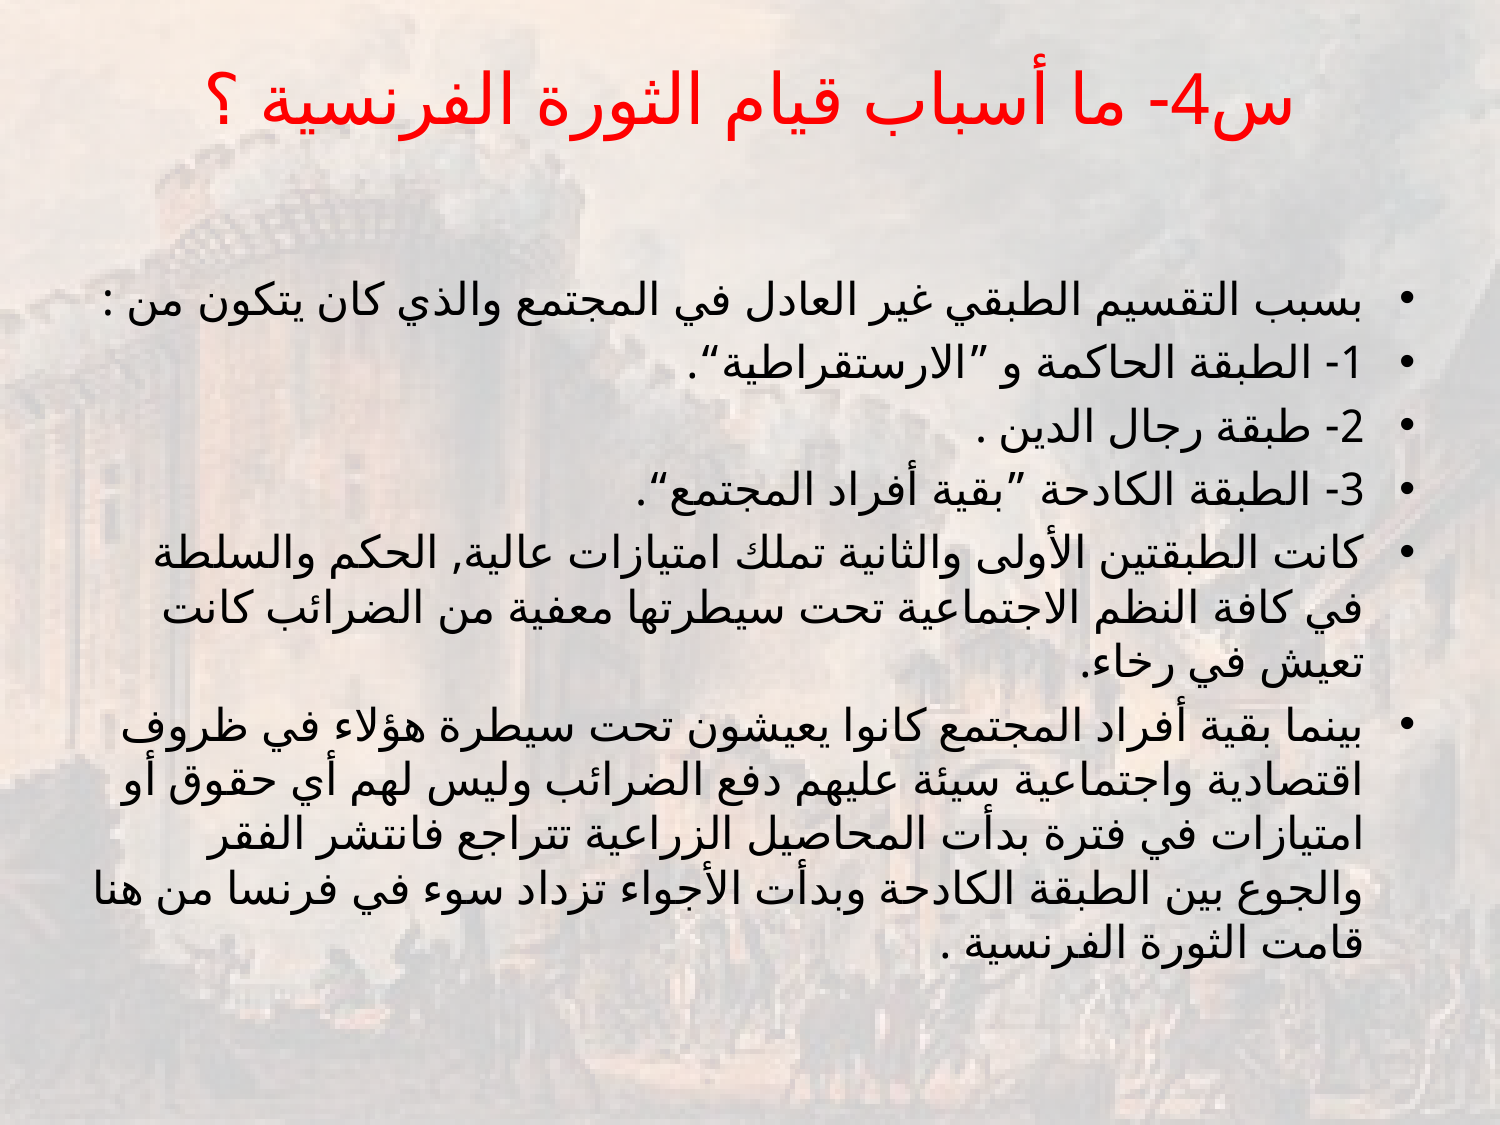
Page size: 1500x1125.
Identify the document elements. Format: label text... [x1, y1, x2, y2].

list بسبب التقسيم الطبقي غير العادل في المجتمع والذي كان يتكون من : 1- الطبقة الحاكمة و ”الارستقراطية“. 2- طبقة رجال الدين . 3- الطبقة الكادحة ”بقية أفراد المجتمع“. كانت الطبقتين الأولى والثانية تملك امتيازات عالية, الحكم والسلطة في كافة النظم الاجتماعية تحت سيطرتها معفية من الضرائب كانت تعيش في رخاء. بينما بقية أفراد المجتمع كانوا يعيشون تحت سيطرة هؤلاء في ظروف اقتصادية واجتماعية سيئة عليهم دفع الضرائب وليس لهم أي حقوق أو امتيازات في فترة بدأت المحاصيل الزراعية تتراجع فانتشر الفقر والجوع بين الطبقة الكادحة وبدأت الأجواء تزداد سوء في فرنسا من هنا قامت الثورة الفرنسية . [75, 262, 1425, 1005]
title س4- ما أسباب قيام الثورة الفرنسية ؟ [75, 45, 1425, 233]
